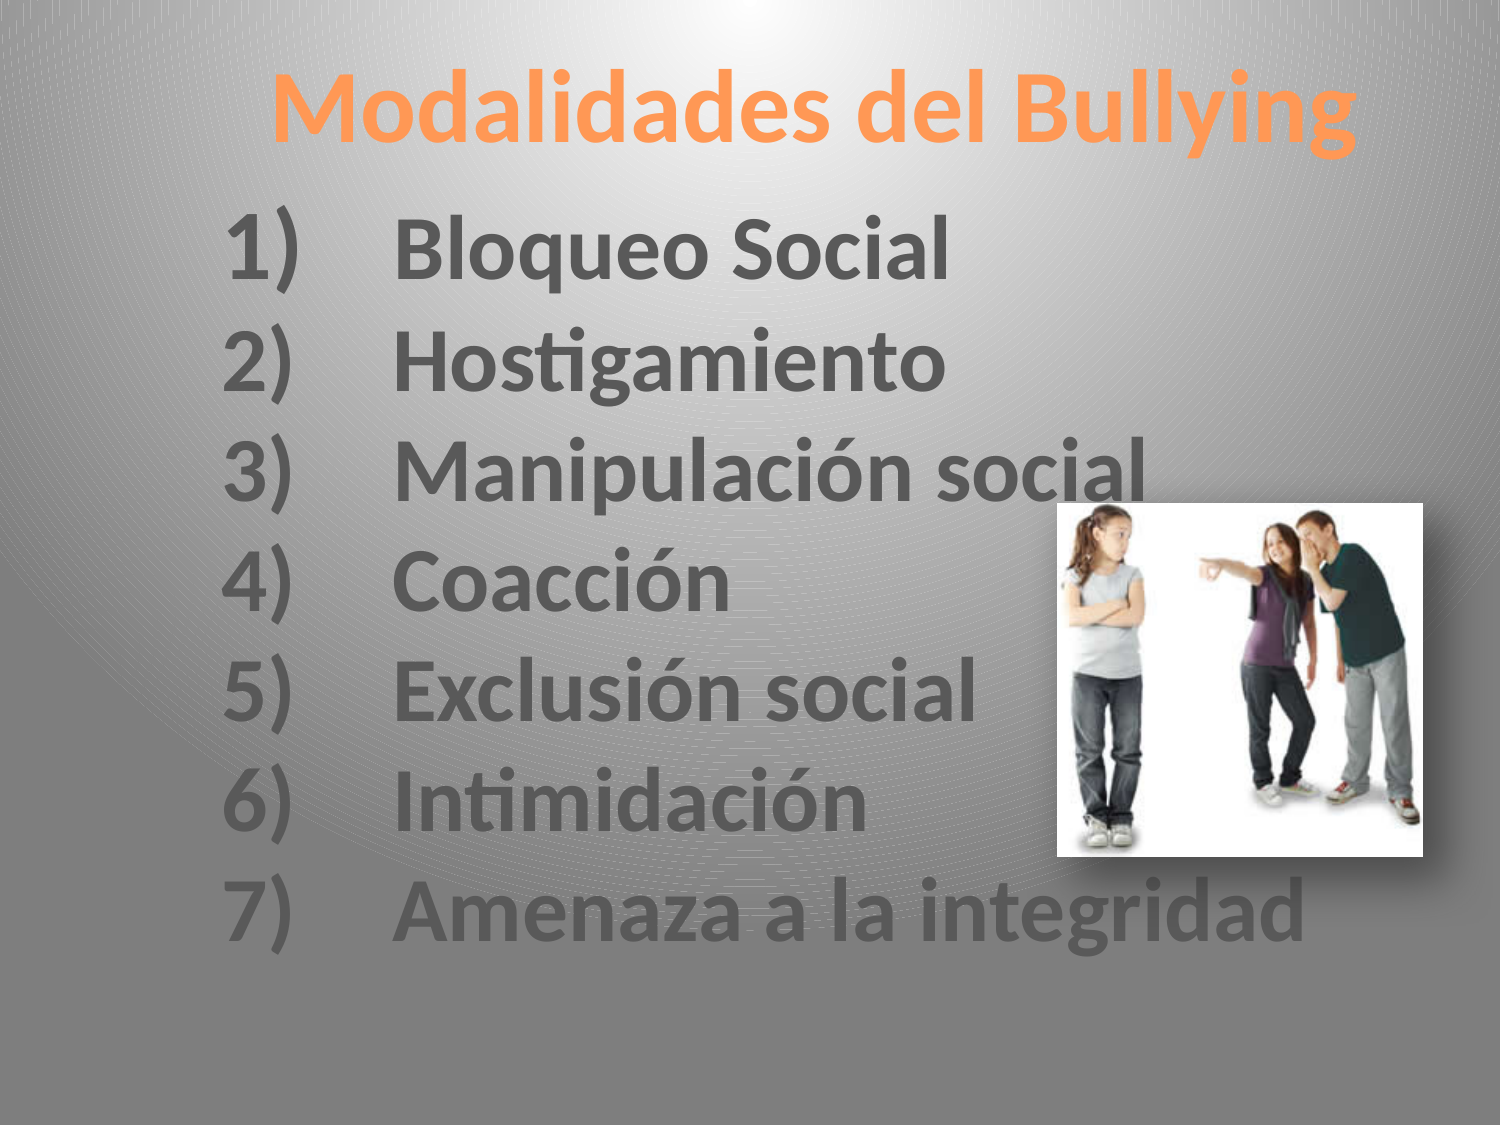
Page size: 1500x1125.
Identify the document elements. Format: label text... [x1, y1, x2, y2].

text_box Bloqueo Social Hostigamiento Manipulación social Coacción Exclusión social Intimidación Amenaza a la integridad [206, 172, 1500, 602]
picture [1056, 503, 1423, 857]
text_box Modalidades del Bullying [254, 30, 1375, 171]
